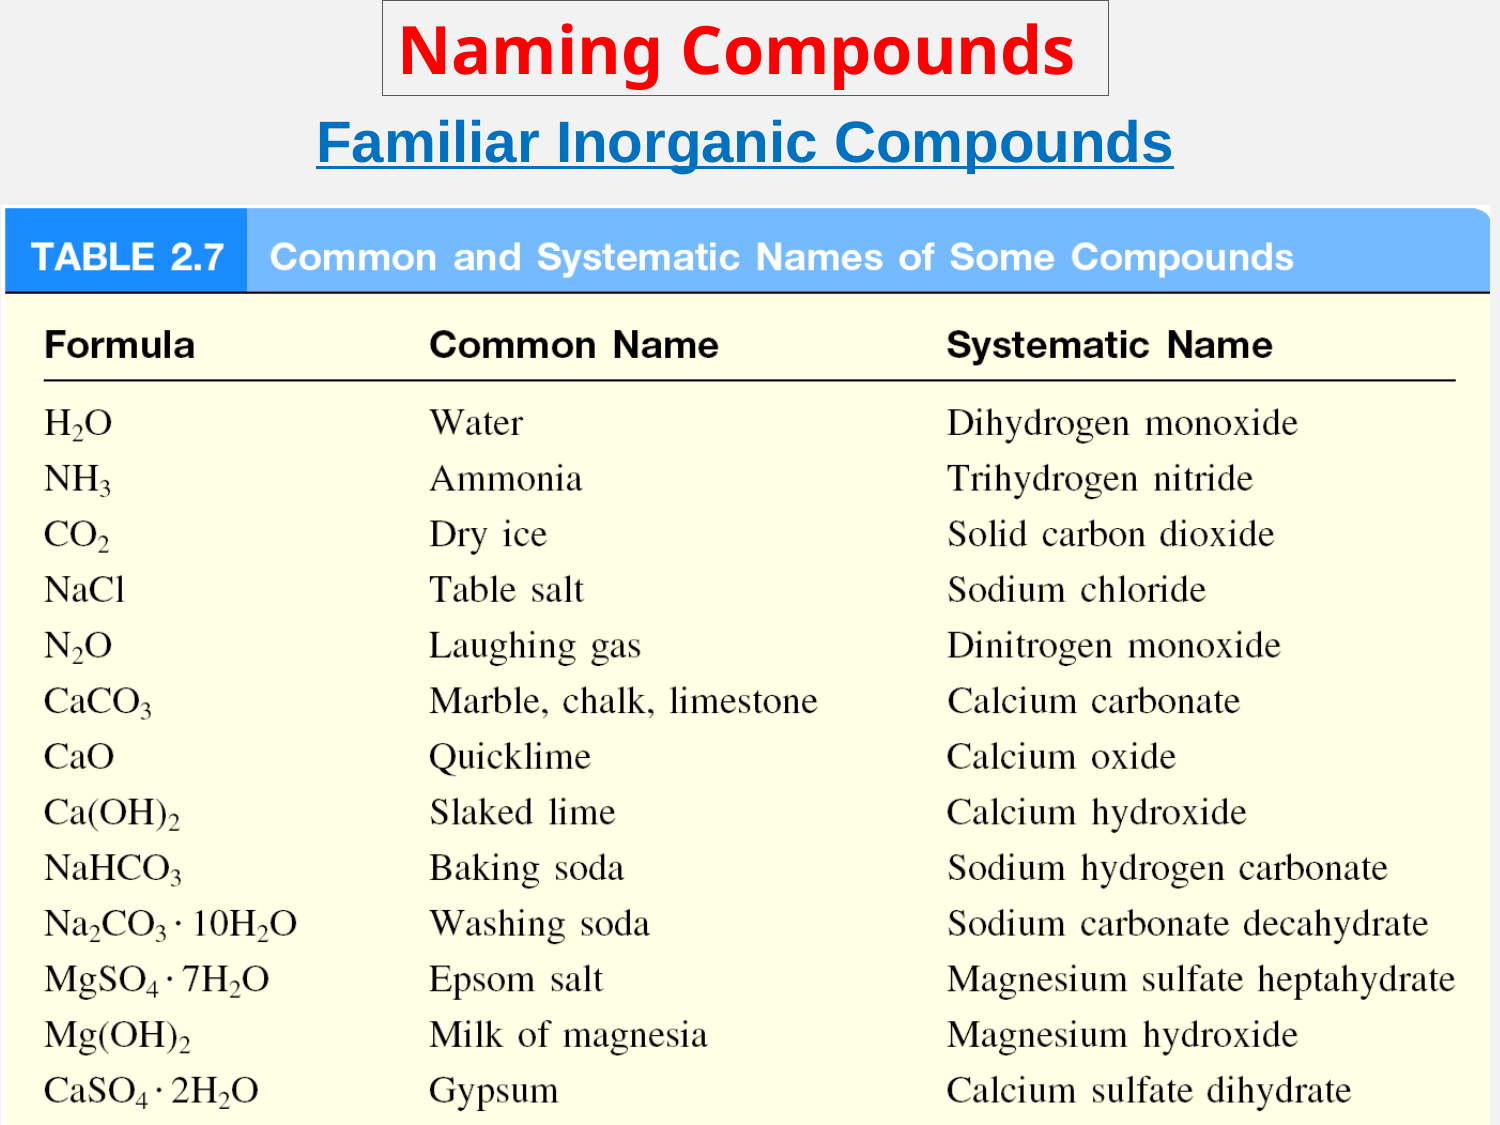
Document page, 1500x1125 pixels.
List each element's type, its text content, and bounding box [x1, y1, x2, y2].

picture [1, 205, 1490, 1125]
text_box Familiar Inorganic Compounds [301, 96, 1190, 182]
text_box Naming Compounds [382, 0, 1109, 96]
